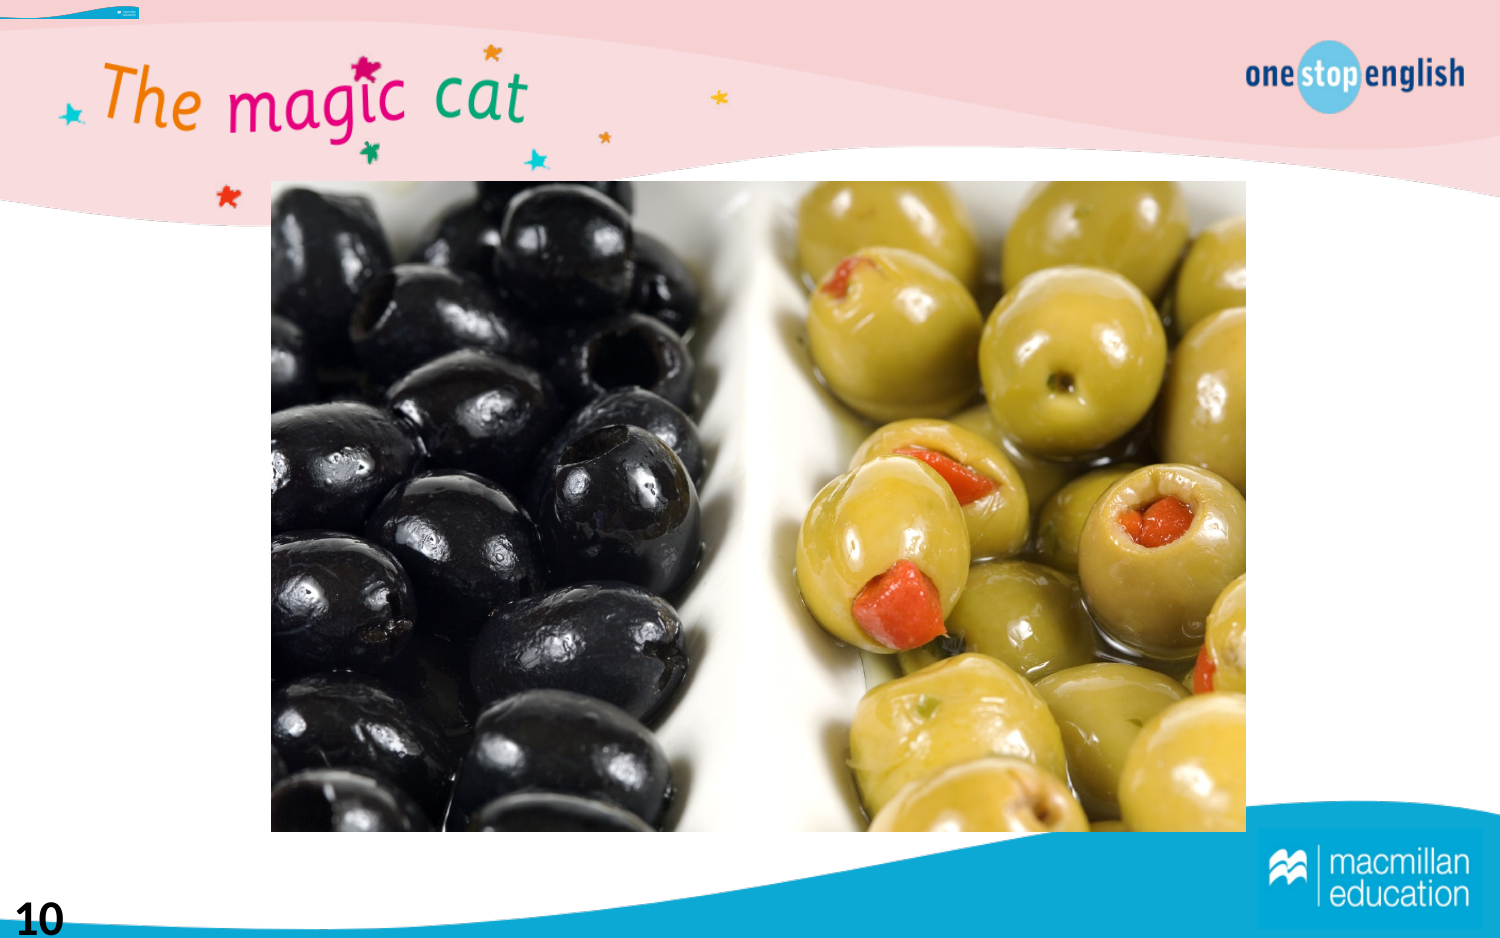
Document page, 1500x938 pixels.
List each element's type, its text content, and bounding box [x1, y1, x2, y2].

footer 10 [0, 890, 475, 938]
picture [270, 181, 1246, 832]
